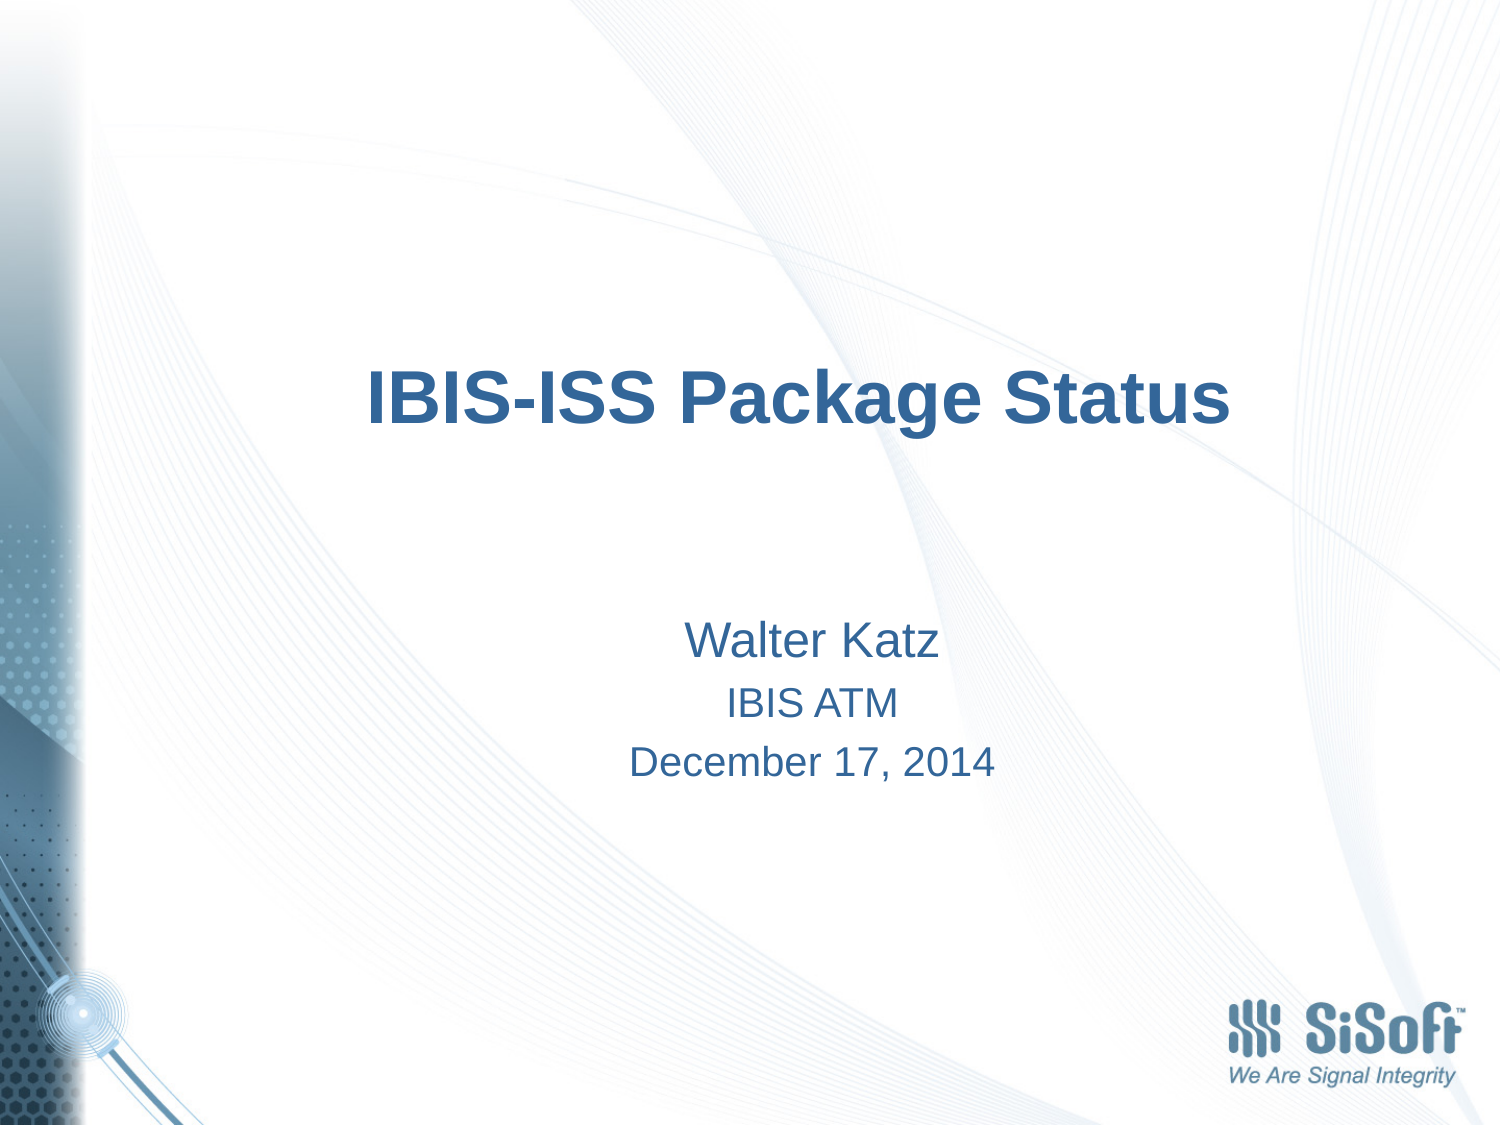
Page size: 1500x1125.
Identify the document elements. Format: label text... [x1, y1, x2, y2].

title IBIS-ISS Package Status [162, 212, 1438, 575]
subtitle Walter Katz IBIS ATM December 17, 2014 [275, 600, 1350, 975]
picture [0, 0, 1500, 1125]
